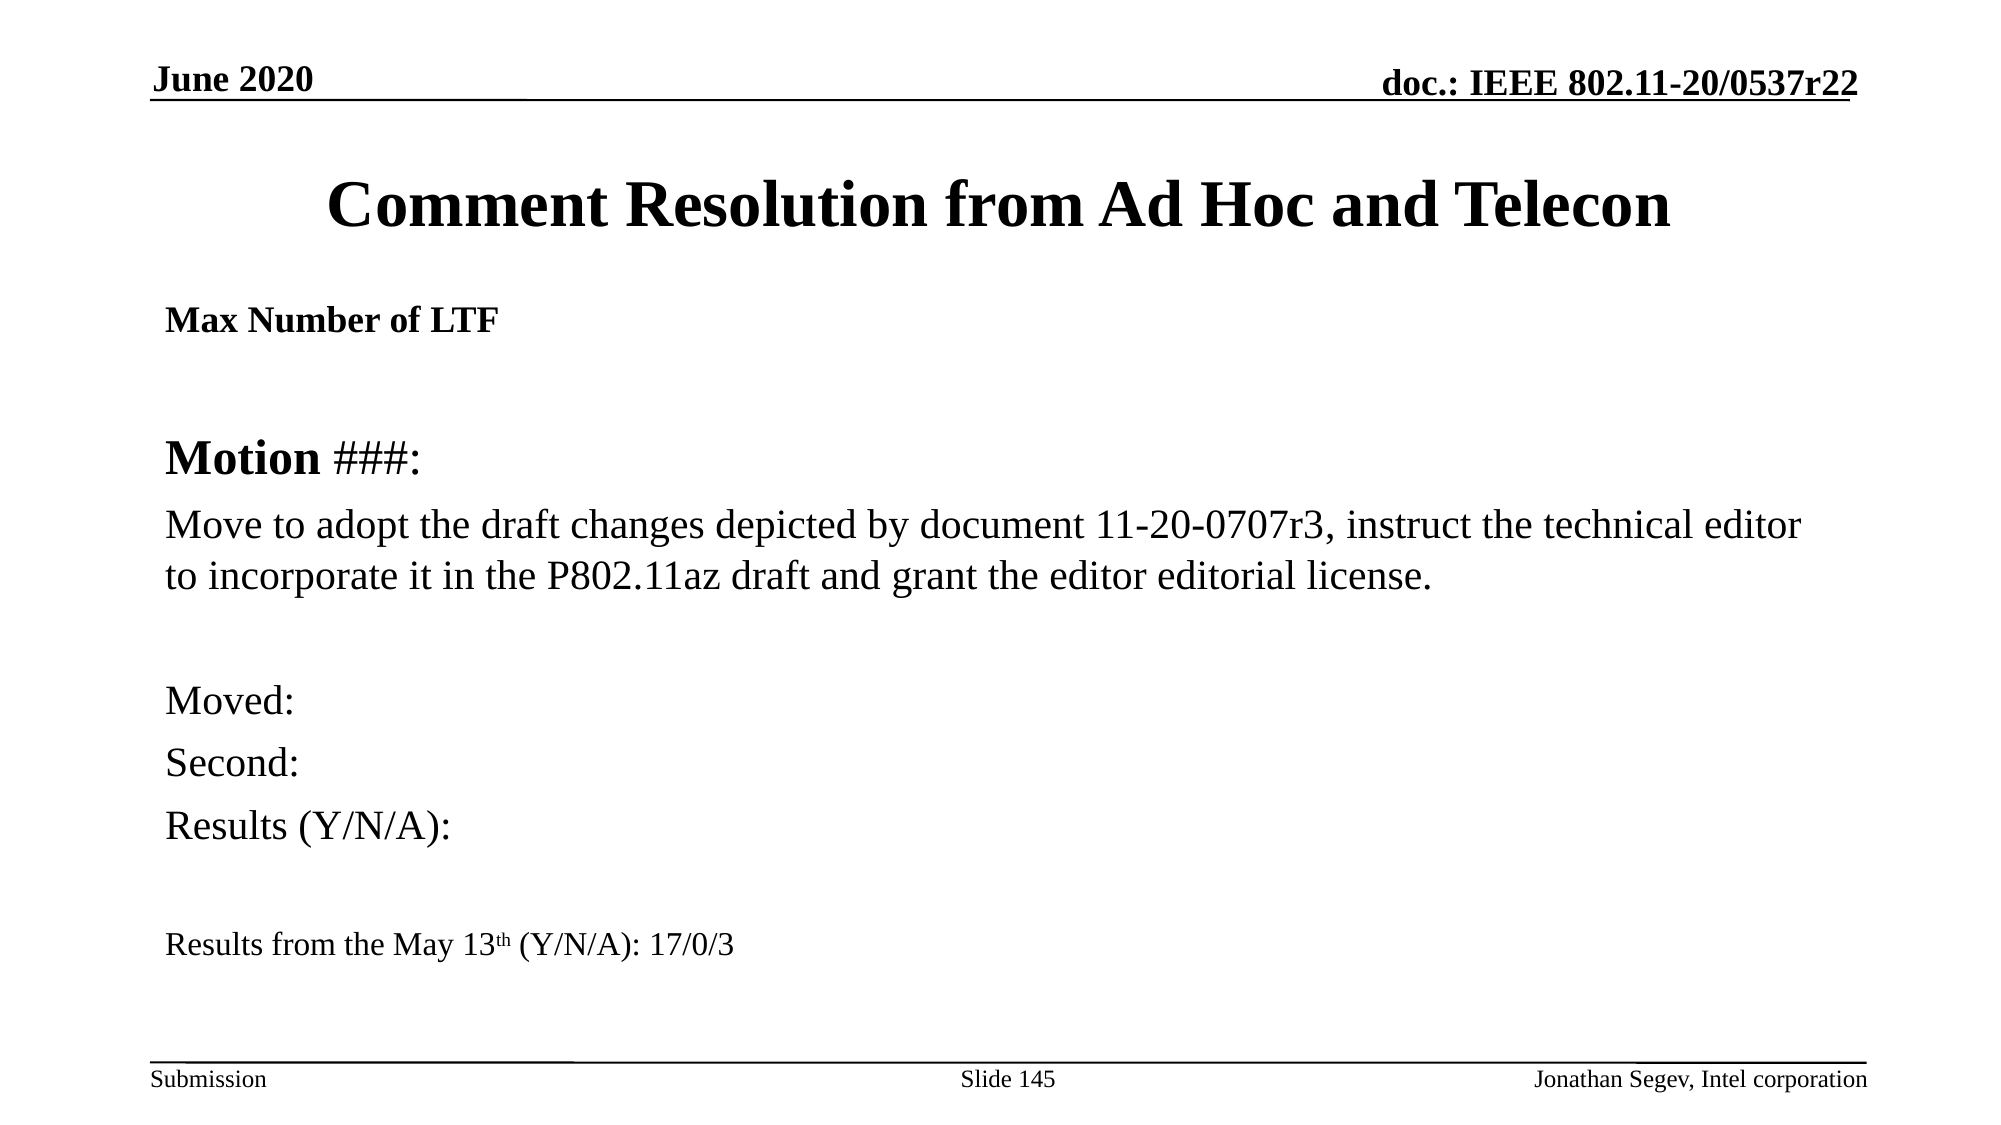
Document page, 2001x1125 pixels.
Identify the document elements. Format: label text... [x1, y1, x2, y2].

title Comment Resolution from Ad Hoc and Telecon [149, 112, 1850, 286]
slide_number Slide 145 [950, 1061, 1067, 1123]
list Max Number of LTF Motion ###: Move to adopt the draft changes depicted by document 11-20-0707r3, instruct the technical editor to incorporate it in the P802.11az draft and grant the editor editorial license. Moved: Second: Results (Y/N/A): Results from the May 13th (Y/N/A): 17/0/3 [149, 286, 1850, 1000]
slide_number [152, 54, 563, 100]
footer Jonathan Segev, Intel corporation [1171, 1061, 1869, 1093]
